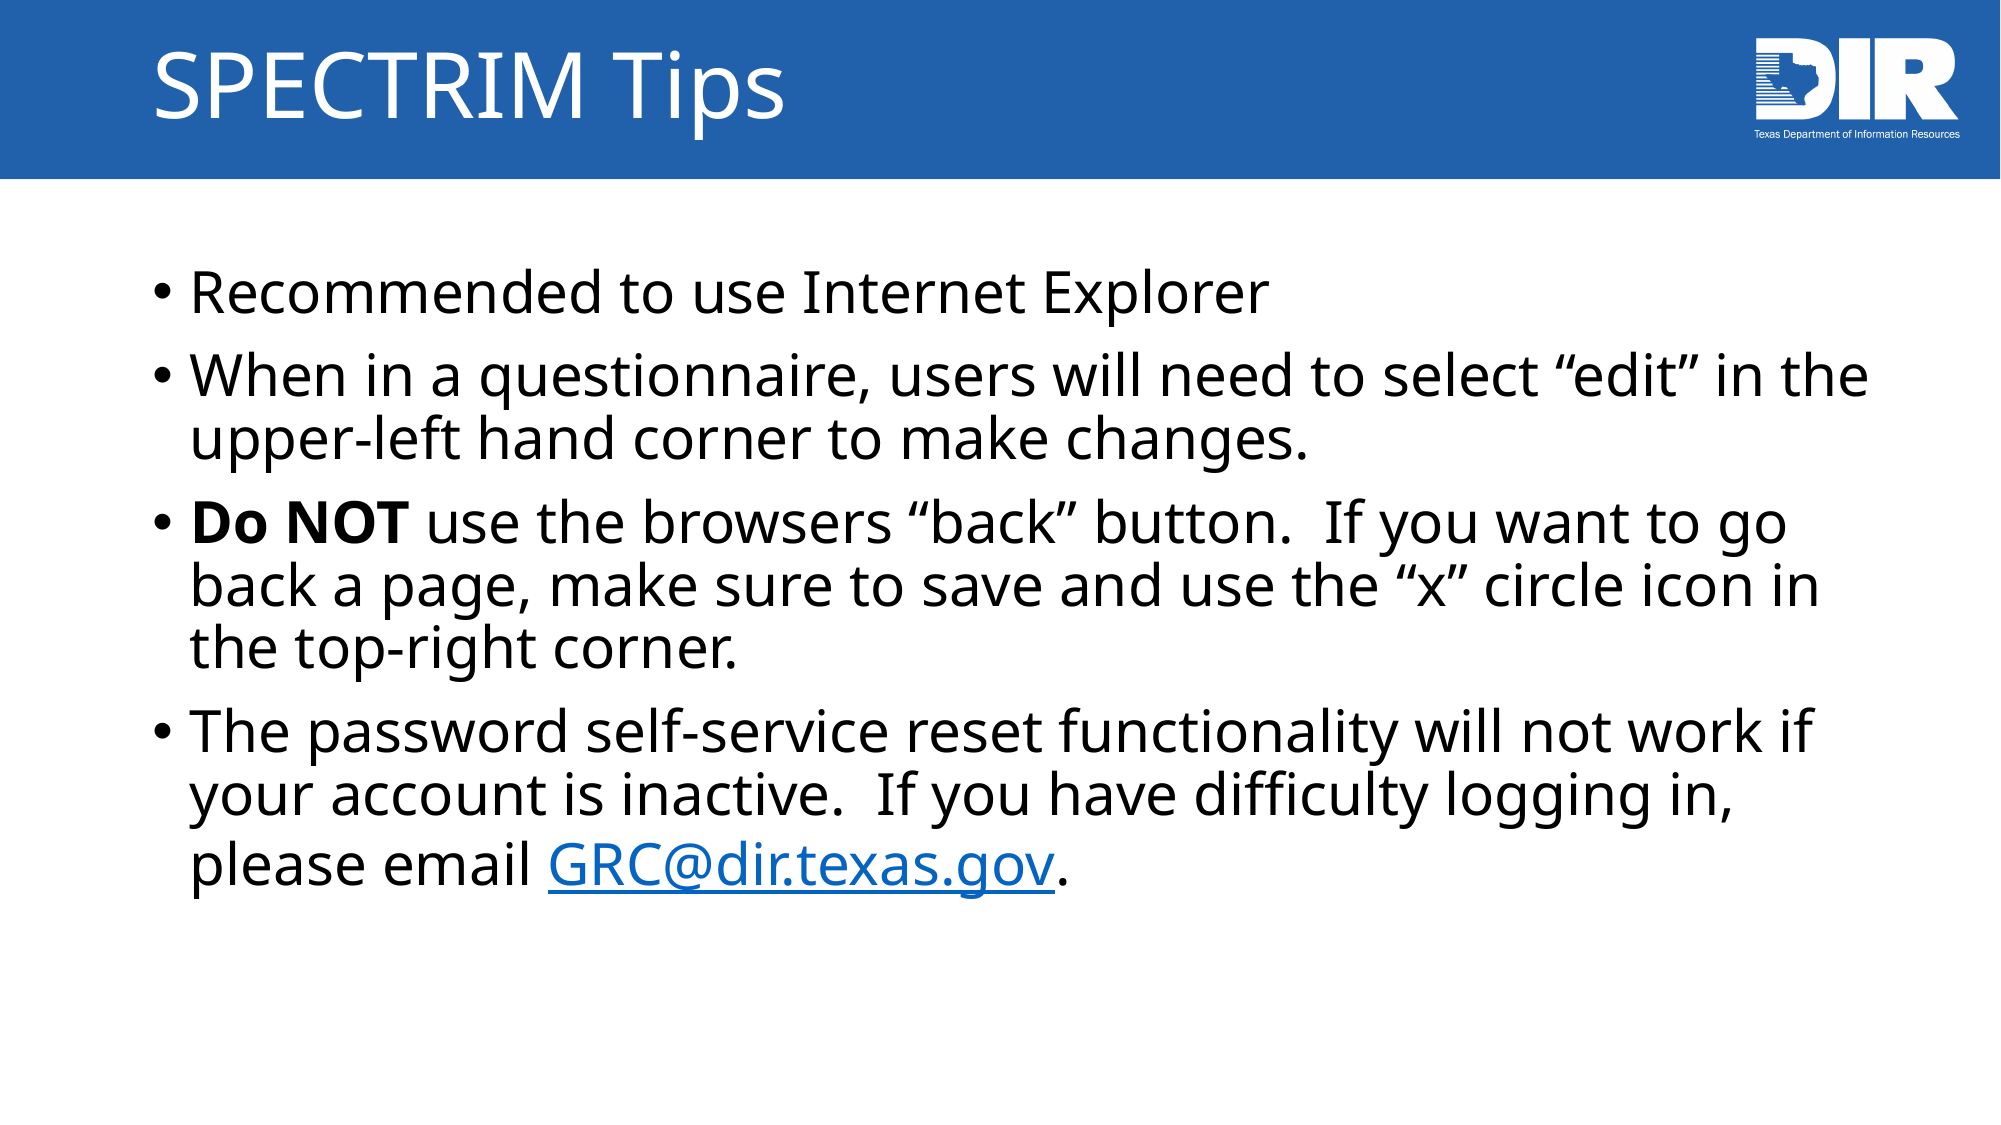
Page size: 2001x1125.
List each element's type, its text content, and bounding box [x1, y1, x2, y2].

list Recommended to use Internet Explorer When in a questionnaire, users will need to select “edit” in the upper-left hand corner to make changes. Do NOT use the browsers “back” button. If you want to go back a page, make sure to save and use the “x” circle icon in the top-right corner. The password self-service reset functionality will not work if your account is inactive. If you have difficulty logging in, please email GRC@dir.texas.gov. [137, 255, 1900, 1087]
picture [0, 0, 2001, 1125]
title SPECTRIM Tips [137, 0, 1863, 179]
